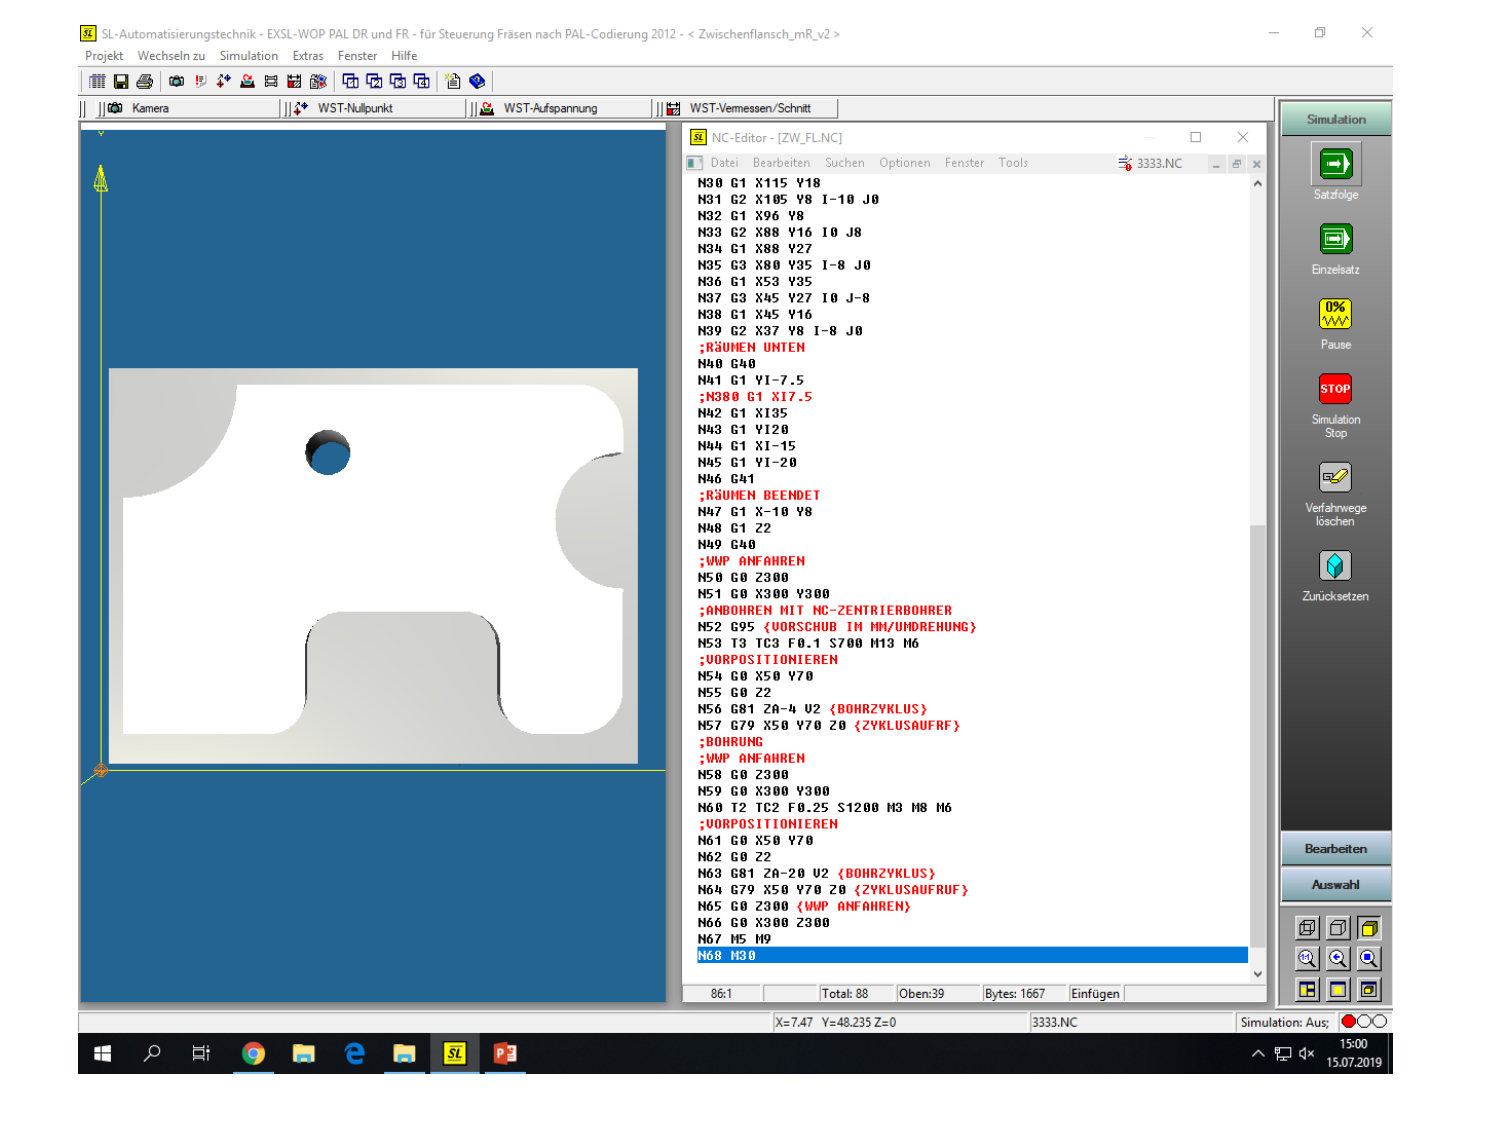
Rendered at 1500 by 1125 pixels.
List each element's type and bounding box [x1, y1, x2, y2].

picture [78, 22, 1393, 1074]
